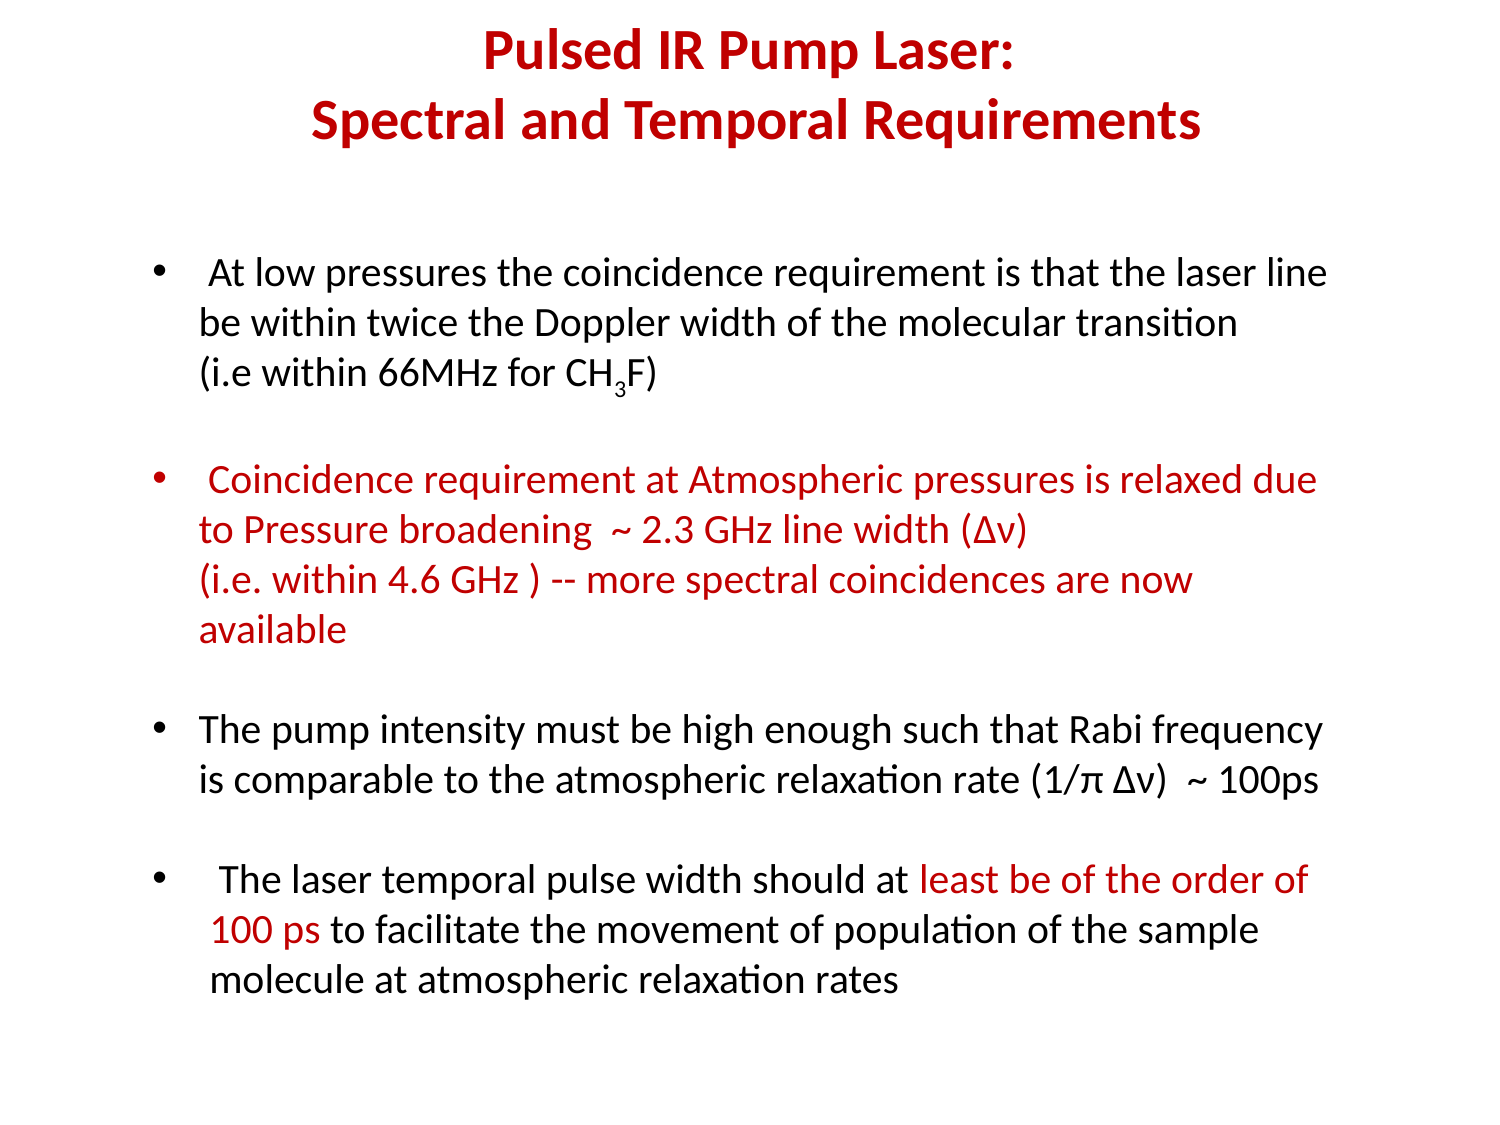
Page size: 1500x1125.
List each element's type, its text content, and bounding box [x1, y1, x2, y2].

text_box Pulsed IR Pump Laser: Spectral and Temporal Requirements [283, 3, 1217, 159]
text_box At low pressures the coincidence requirement is that the laser line be within twice the Doppler width of the molecular transition (i.e within 66MHz for CH3F) Coincidence requirement at Atmospheric pressures is relaxed due to Pressure broadening ~ 2.3 GHz line width (Δν) (i.e. within 4.6 GHz ) -- more spectral coincidences are now available The pump intensity must be high enough such that Rabi frequency is comparable to the atmospheric relaxation rate (1/π Δν) ~ 100ps The laser temporal pulse width should at least be of the order of 100 ps to facilitate the movement of population of the sample molecule at atmospheric relaxation rates [137, 237, 1363, 1060]
